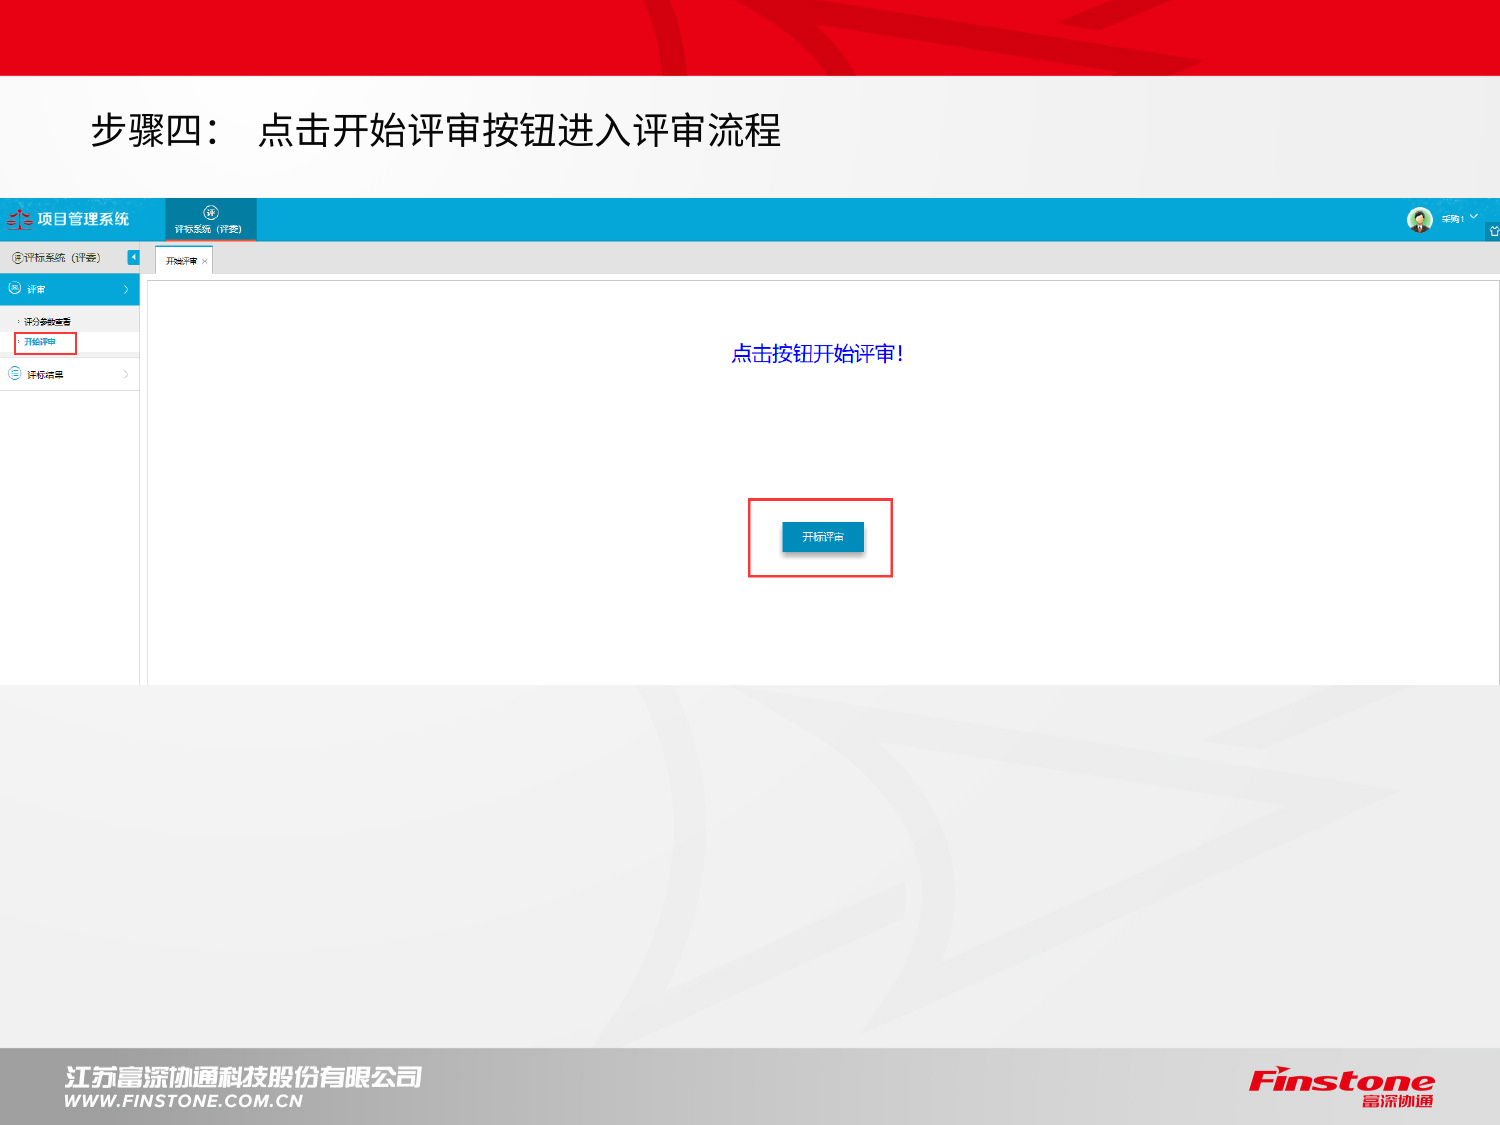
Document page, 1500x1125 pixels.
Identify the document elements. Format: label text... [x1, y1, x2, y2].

picture [44, 213, 51, 224]
picture [89, 213, 97, 225]
text_box 步骤四： 点击开始评审按钮进入评审流程 [0, 77, 1463, 197]
picture [0, 240, 1500, 1125]
picture [69, 213, 82, 225]
picture [1408, 208, 1432, 232]
picture [0, 0, 1500, 197]
picture [55, 213, 65, 225]
picture [24, 220, 33, 225]
picture [116, 214, 128, 225]
picture [101, 214, 112, 225]
